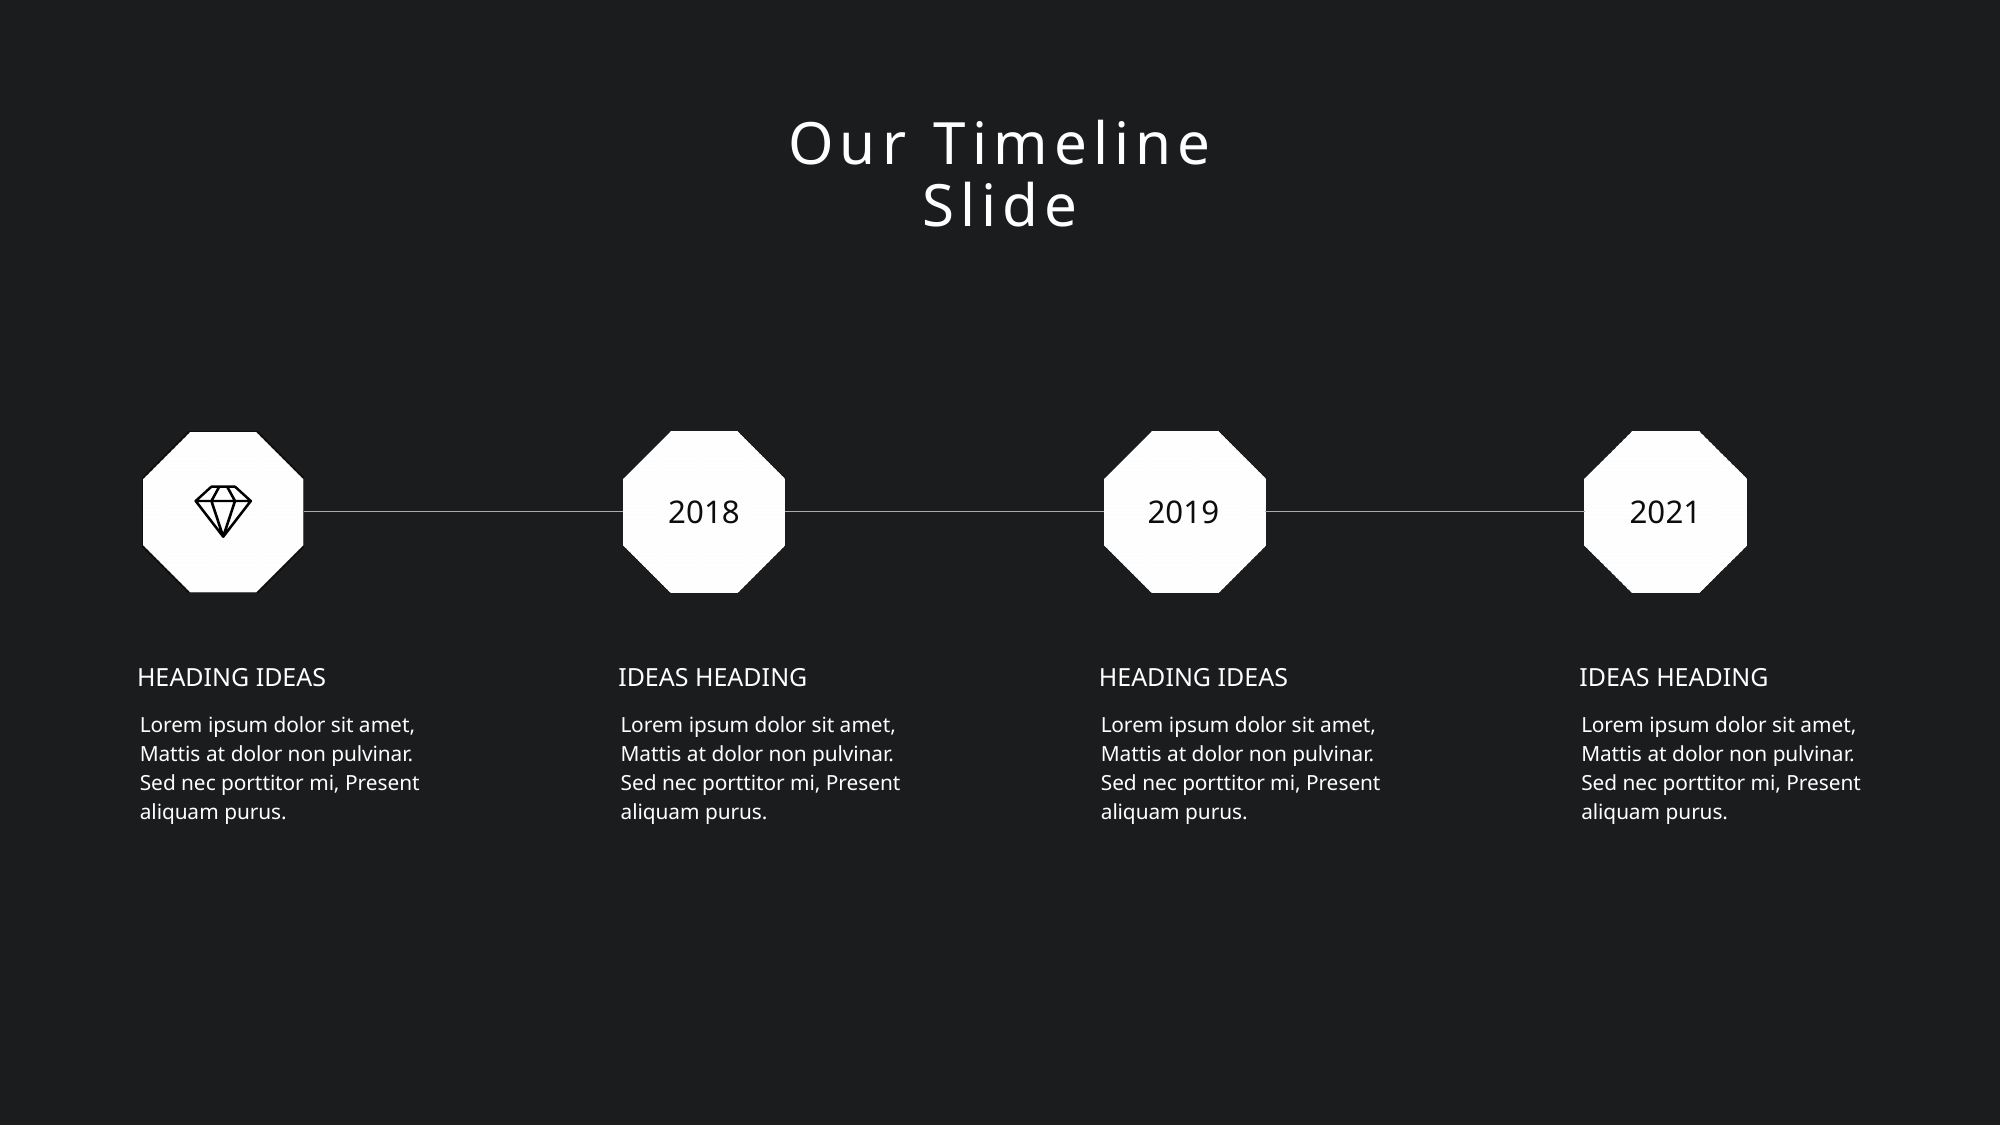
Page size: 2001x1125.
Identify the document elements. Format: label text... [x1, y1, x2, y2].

text_box Our Timeline Slide [750, 106, 1250, 246]
picture [623, 431, 785, 593]
picture [1104, 431, 1266, 593]
text_box Lorem ipsum dolor sit amet, Mattis at dolor non pulvinar. Sed nec porttitor mi, Present aliquam purus. [125, 699, 460, 831]
text_box IDEAS HEADING [1564, 653, 1799, 699]
text_box Lorem ipsum dolor sit amet, Mattis at dolor non pulvinar. Sed nec porttitor mi, Present aliquam purus. [1566, 699, 1901, 831]
text_box IDEAS HEADING [603, 653, 858, 699]
text_box HEADING IDEAS [122, 653, 444, 699]
text_box Lorem ipsum dolor sit amet, Mattis at dolor non pulvinar. Sed nec porttitor mi, Present aliquam purus. [1086, 699, 1421, 831]
text_box Lorem ipsum dolor sit amet, Mattis at dolor non pulvinar. Sed nec porttitor mi, Present aliquam purus. [605, 699, 940, 831]
picture [142, 431, 304, 593]
text_box HEADING IDEAS [1084, 653, 1319, 699]
picture [1584, 431, 1747, 593]
